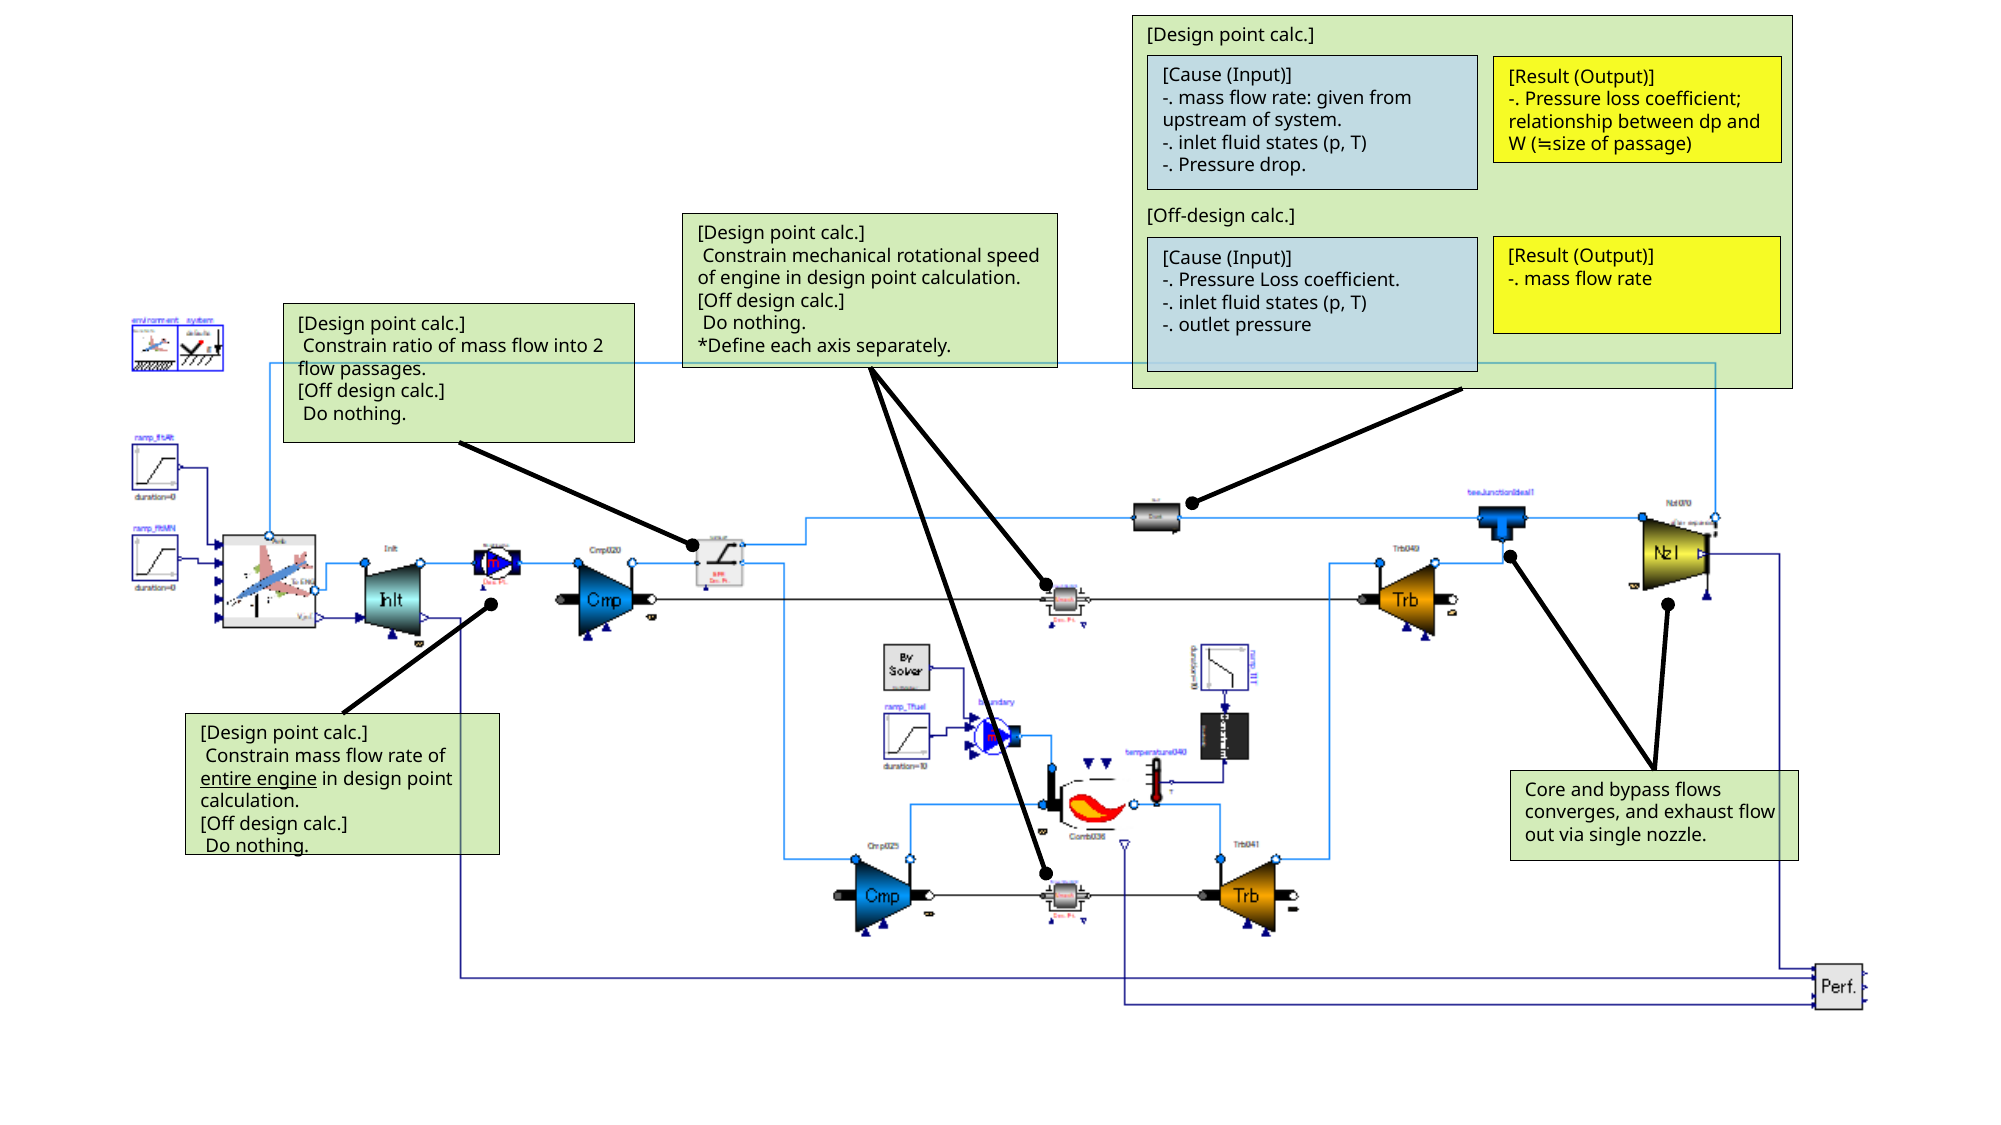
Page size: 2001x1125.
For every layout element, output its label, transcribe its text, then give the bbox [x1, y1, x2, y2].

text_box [459, 442, 693, 546]
picture [121, 303, 1879, 1023]
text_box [1192, 388, 1463, 504]
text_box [1654, 604, 1669, 771]
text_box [870, 367, 1047, 874]
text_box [342, 604, 492, 714]
text_box [Design point calc.] Constrain mechanical rotational speed of engine in design point calculation. [Off design calc.] Do nothing. *Define each axis separately. [682, 213, 1058, 303]
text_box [1510, 556, 1655, 771]
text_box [1132, 15, 1793, 389]
